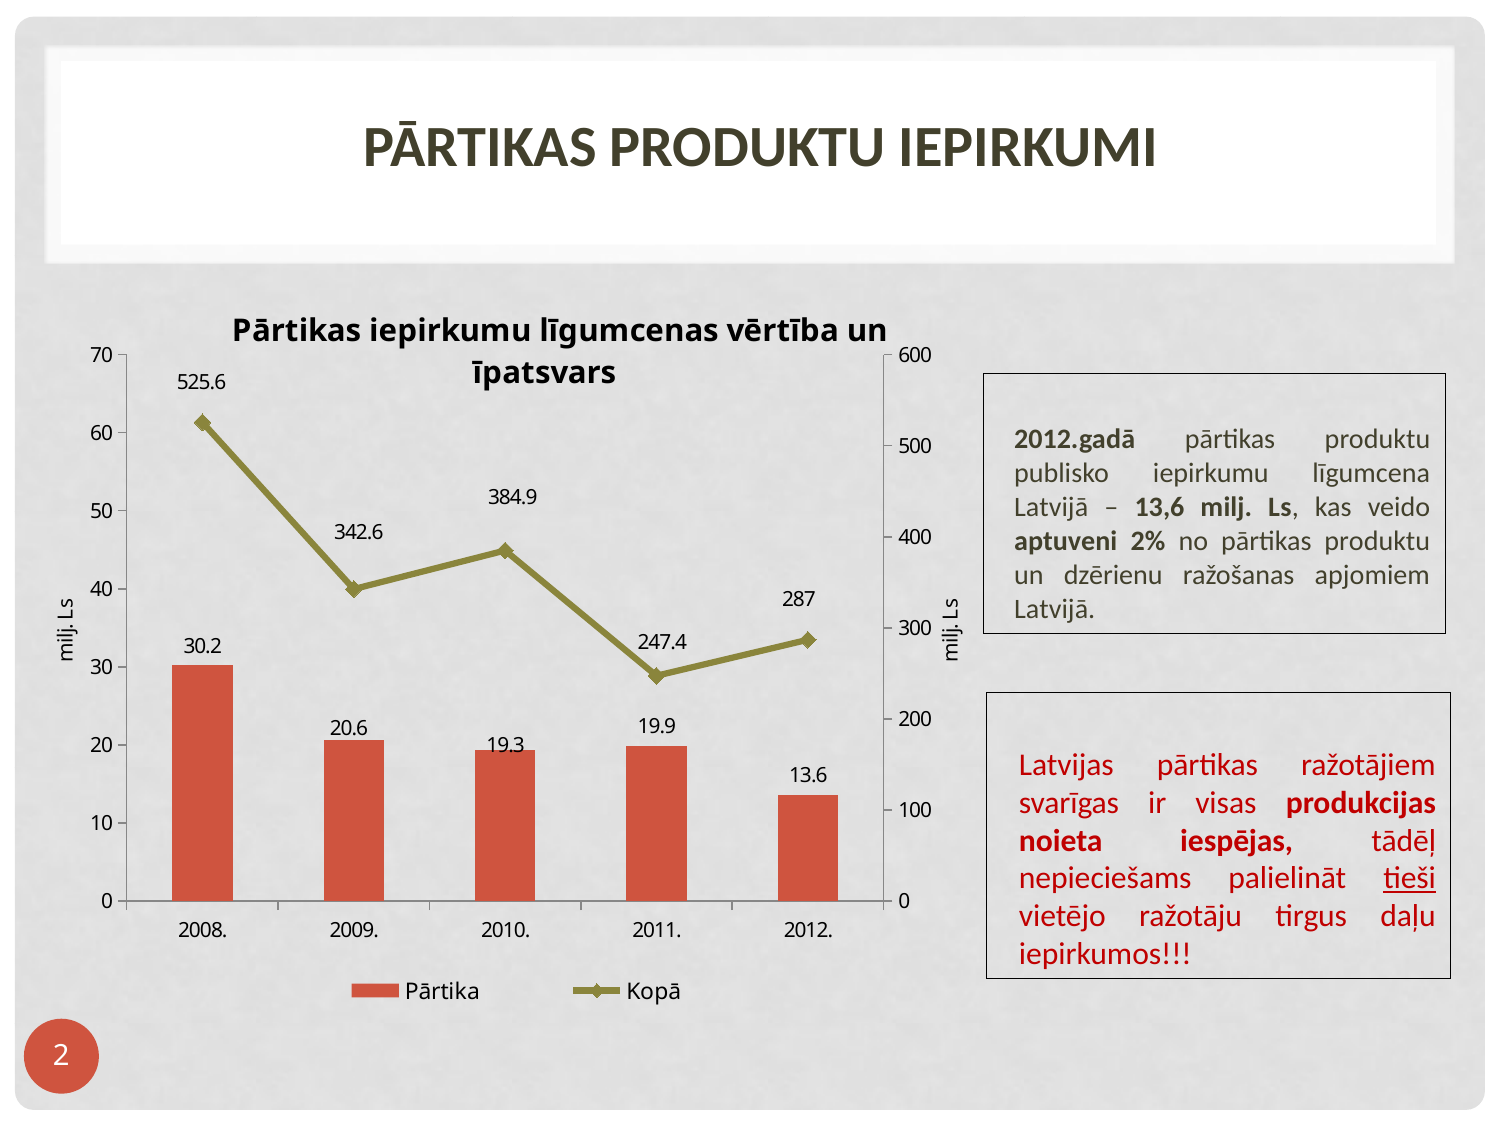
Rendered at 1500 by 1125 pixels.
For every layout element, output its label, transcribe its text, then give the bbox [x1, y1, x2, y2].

title PĀRTIKAS PRODUKTU IEPIRKUMI [69, 66, 1425, 220]
chart [33, 278, 975, 1057]
text_box Latvijas pārtikas ražotājiem svarīgas ir visas produkcijas noieta iespējas, tādēļ nepieciešams palielināt tieši vietējo ražotāju tirgus daļu iepirkumos!!! [986, 692, 1451, 979]
text_box 2 [23, 1031, 99, 1094]
text_box 2012.gadā pārtikas produktu publisko iepirkumu līgumcena Latvijā – 13,6 milj. Ls, kas veido aptuveni 2% no pārtikas produktu un dzērienu ražošanas apjomiem Latvijā. [983, 373, 1446, 634]
